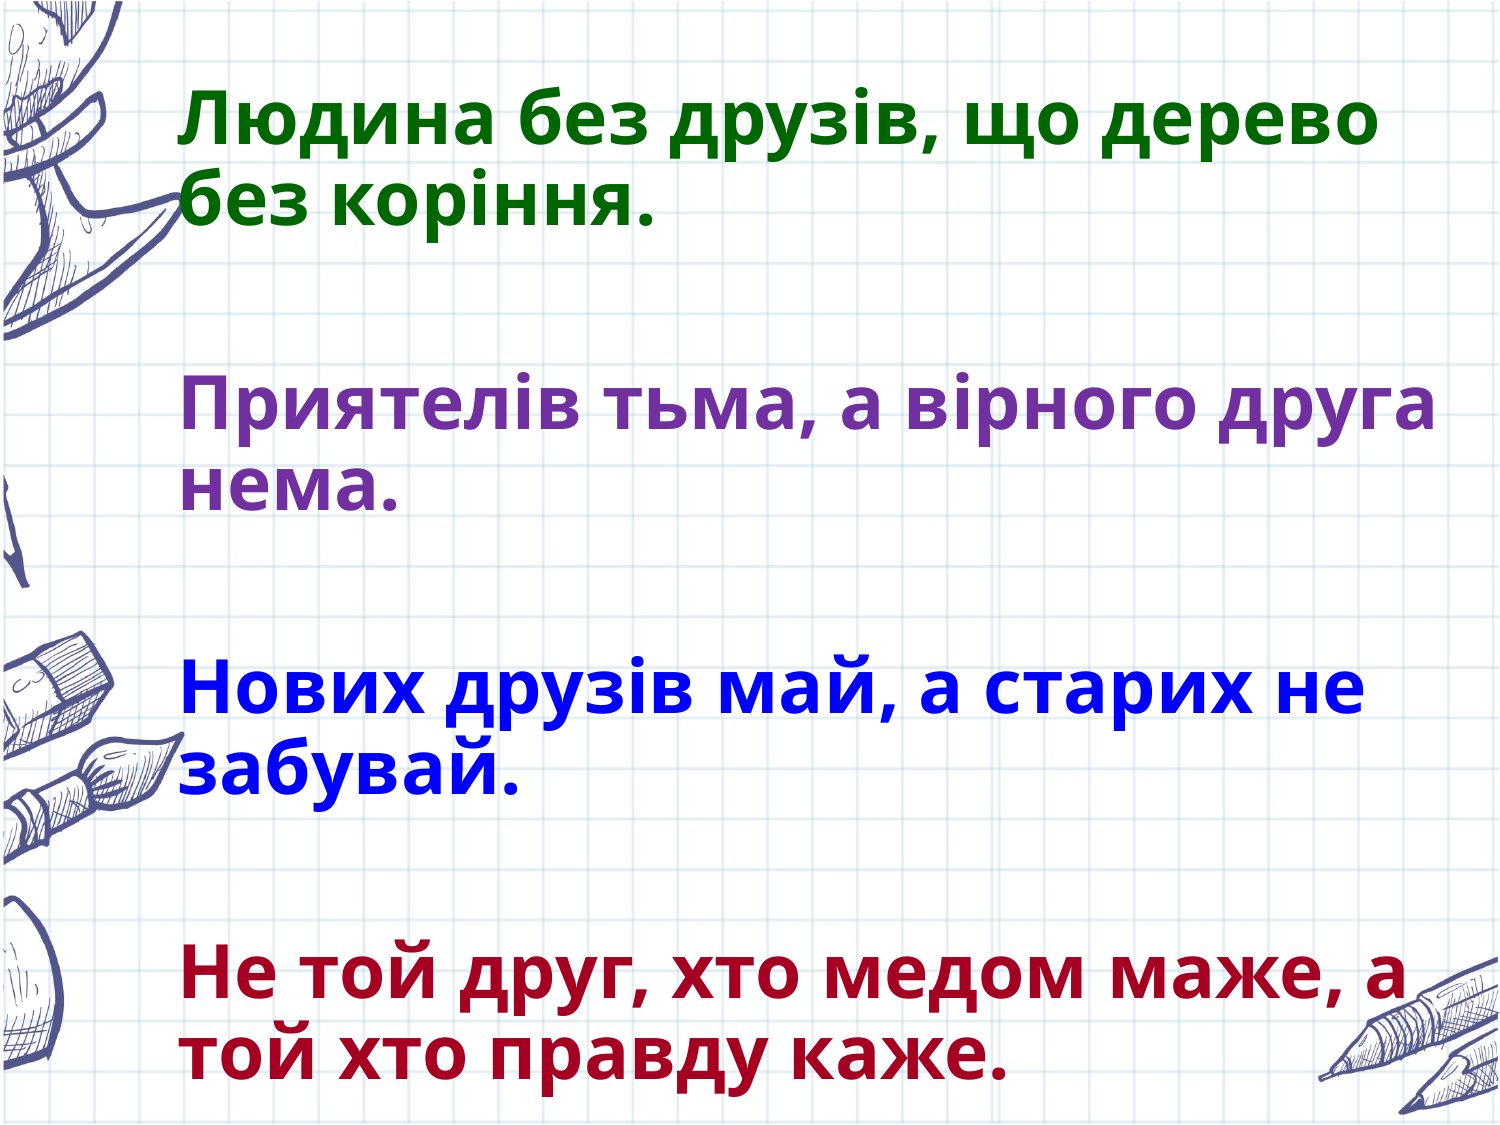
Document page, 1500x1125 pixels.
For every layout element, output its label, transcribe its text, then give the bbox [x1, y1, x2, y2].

list Людина без друзів, що дерево без коріння. Приятелів тьма, а вірного друга нема. Нових друзів май, а старих не забувай. Не той друг, хто медом маже, а той хто правду каже. [162, 72, 1457, 787]
picture [0, 0, 1500, 1125]
